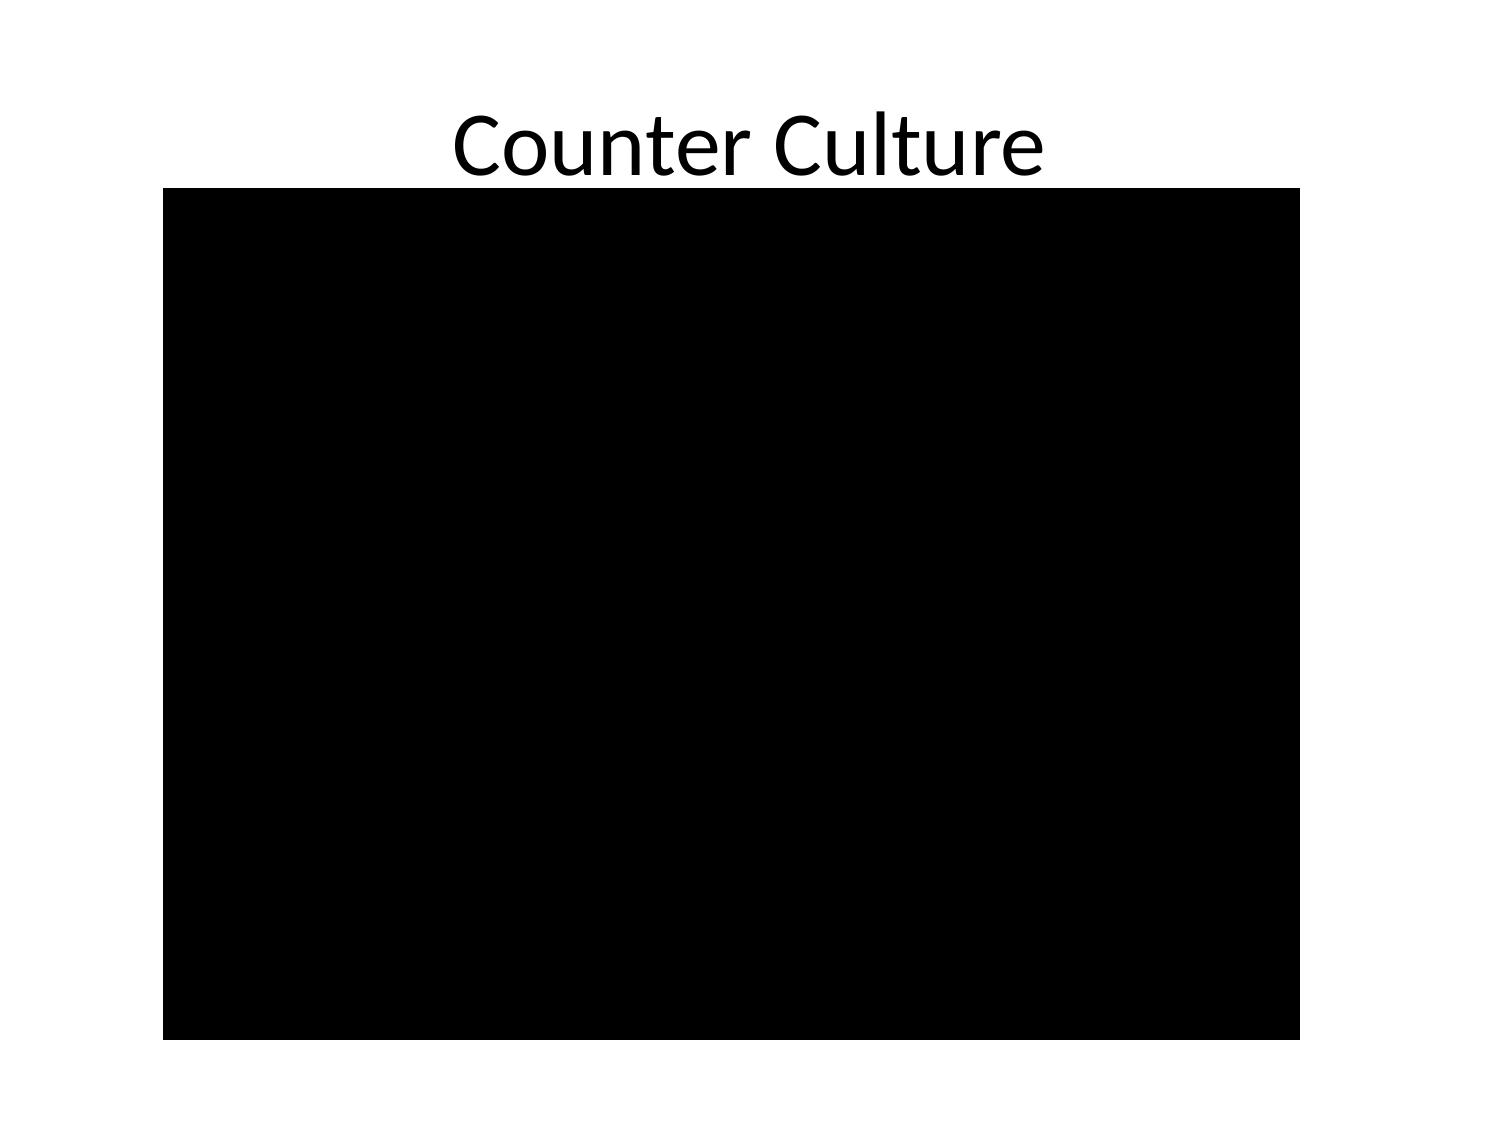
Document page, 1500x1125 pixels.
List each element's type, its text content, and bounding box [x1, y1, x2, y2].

title Counter Culture [75, 45, 1425, 233]
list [162, 187, 1301, 1041]
